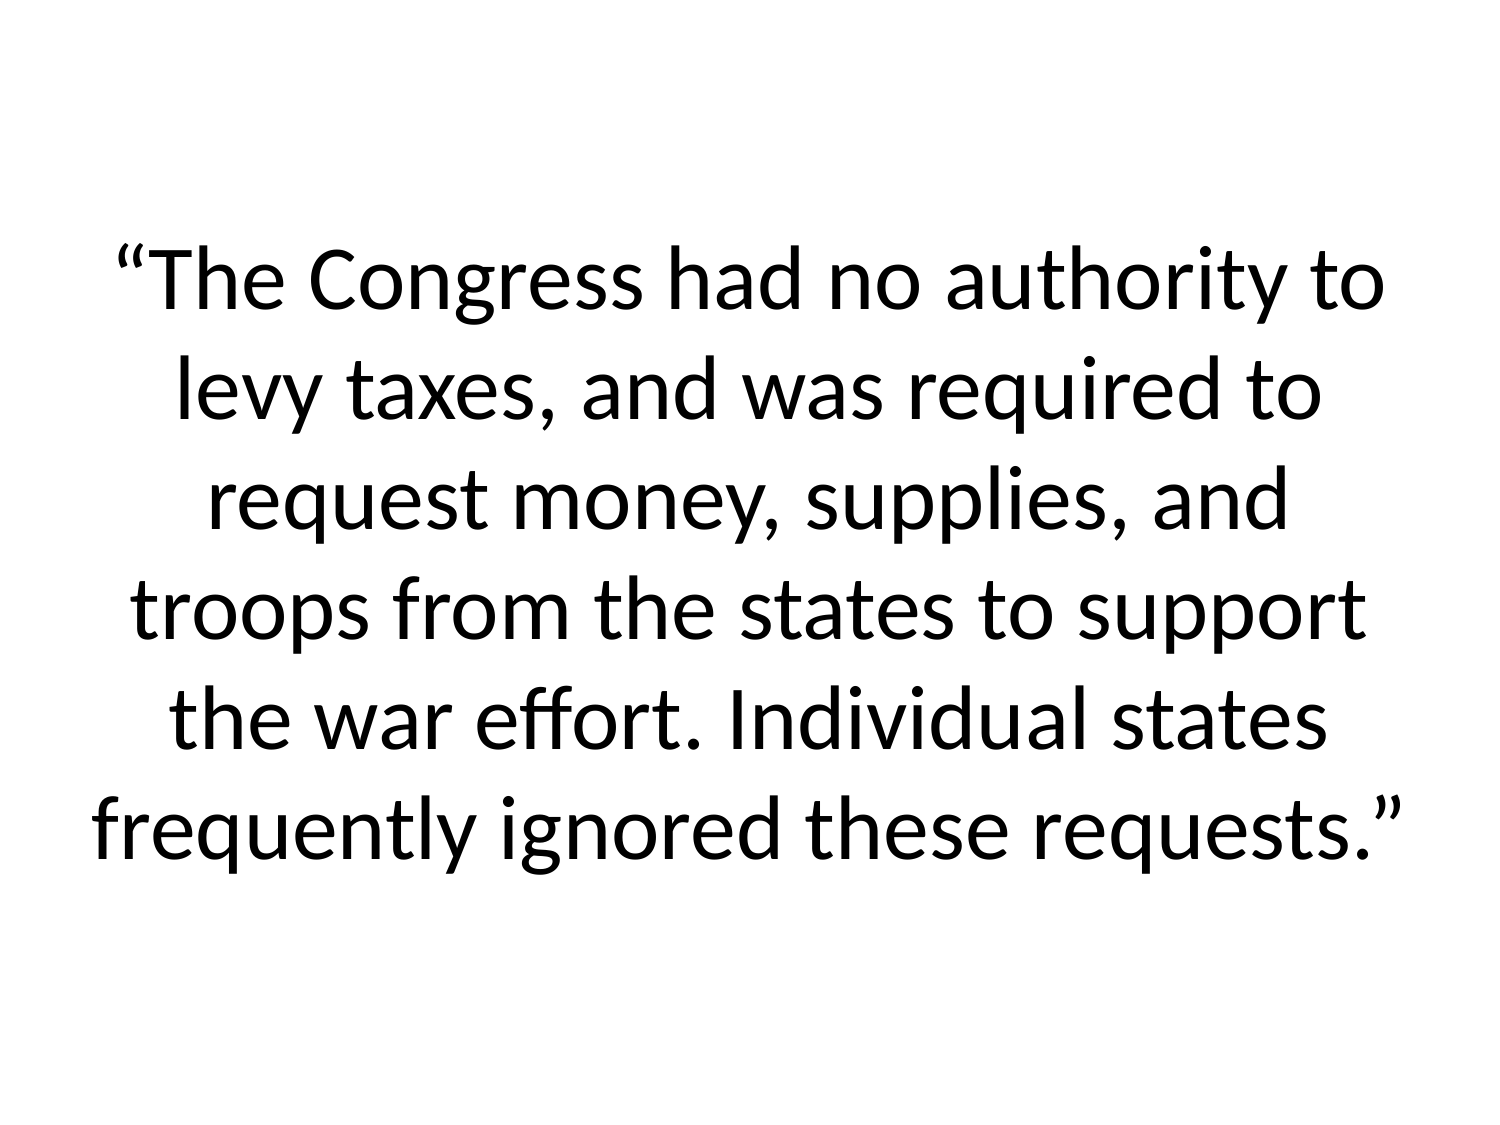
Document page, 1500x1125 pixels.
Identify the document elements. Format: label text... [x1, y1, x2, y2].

title “The Congress had no authority to levy taxes, and was required to request money, supplies, and troops from the states to support the war effort. Individual states frequently ignored these requests.” [74, 44, 1426, 1051]
